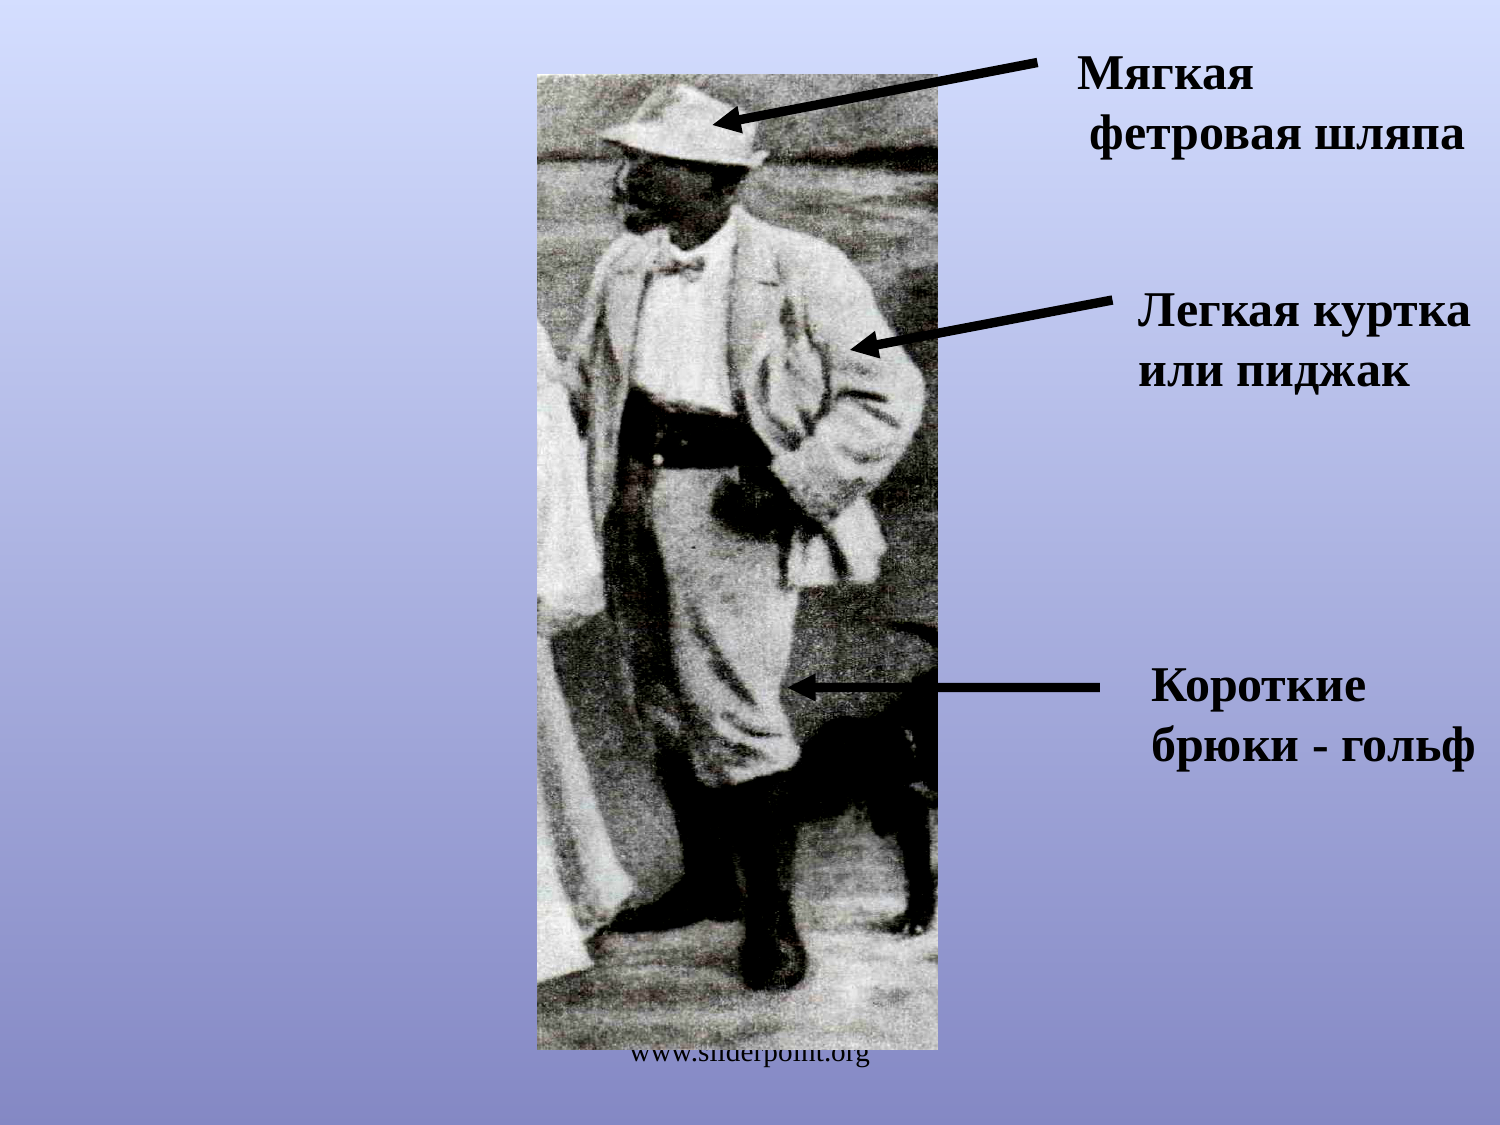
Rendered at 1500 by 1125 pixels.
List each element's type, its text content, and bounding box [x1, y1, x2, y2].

text_box Легкая куртка или пиджак [1124, 269, 1499, 404]
footer www.sliderpoint.org [512, 1024, 988, 1101]
text_box Мягкая фетровая шляпа [1062, 31, 1500, 167]
picture [537, 74, 938, 1051]
text_box Короткие брюки - гольф [1136, 644, 1492, 779]
